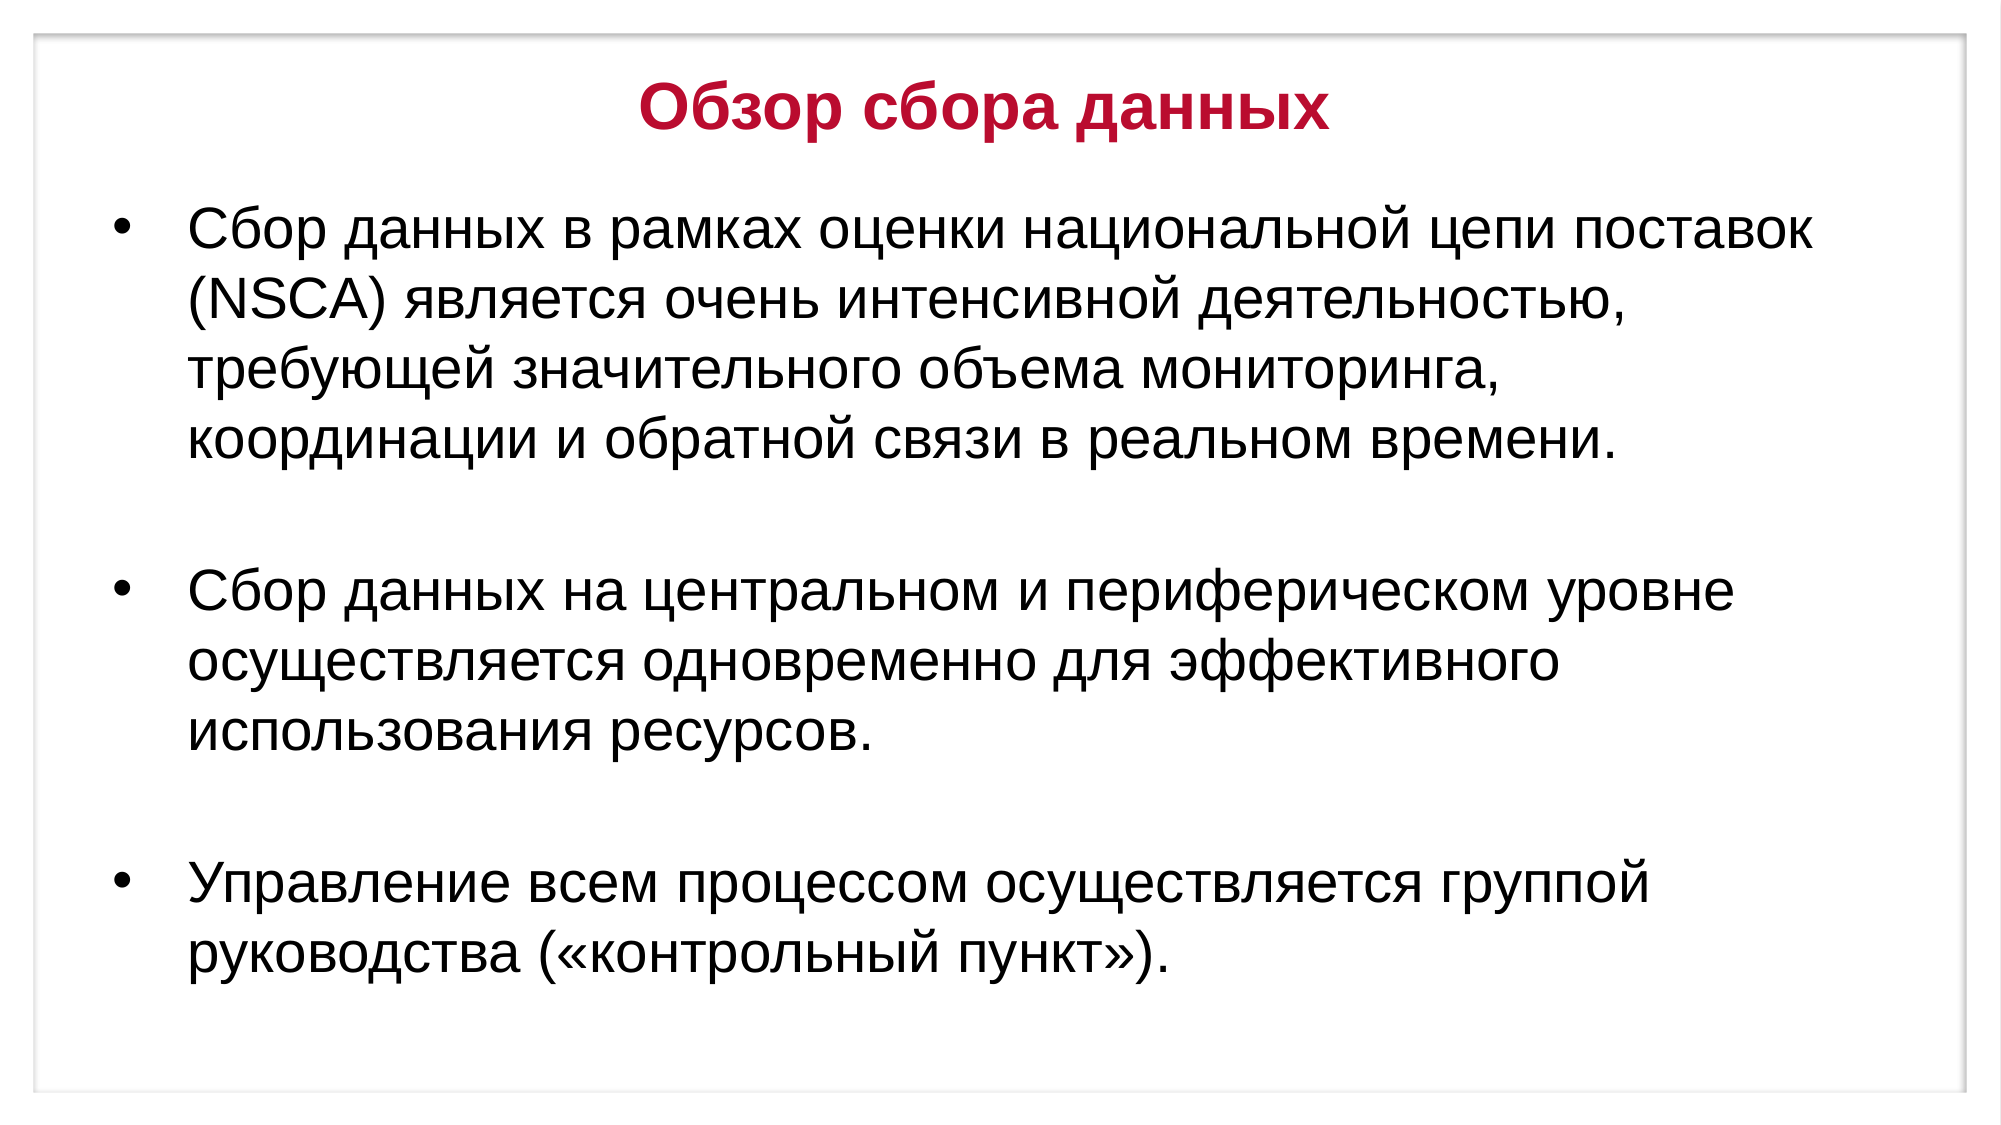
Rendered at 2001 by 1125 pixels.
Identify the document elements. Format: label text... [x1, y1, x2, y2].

subtitle Сбор данных в рамках оценки национальной цепи поставок (NSCA) является очень интенсивной деятельностью, требующей значительного объема мониторинга, координации и обратной связи в реальном времени. Сбор данных на центральном и периферическом уровне осуществляется одновременно для эффективного использования ресурсов. Управление всем процессом осуществляется группой руководства («контрольный пункт»). [23, 182, 1834, 1125]
title Обзор сбора данных [216, 55, 1754, 151]
